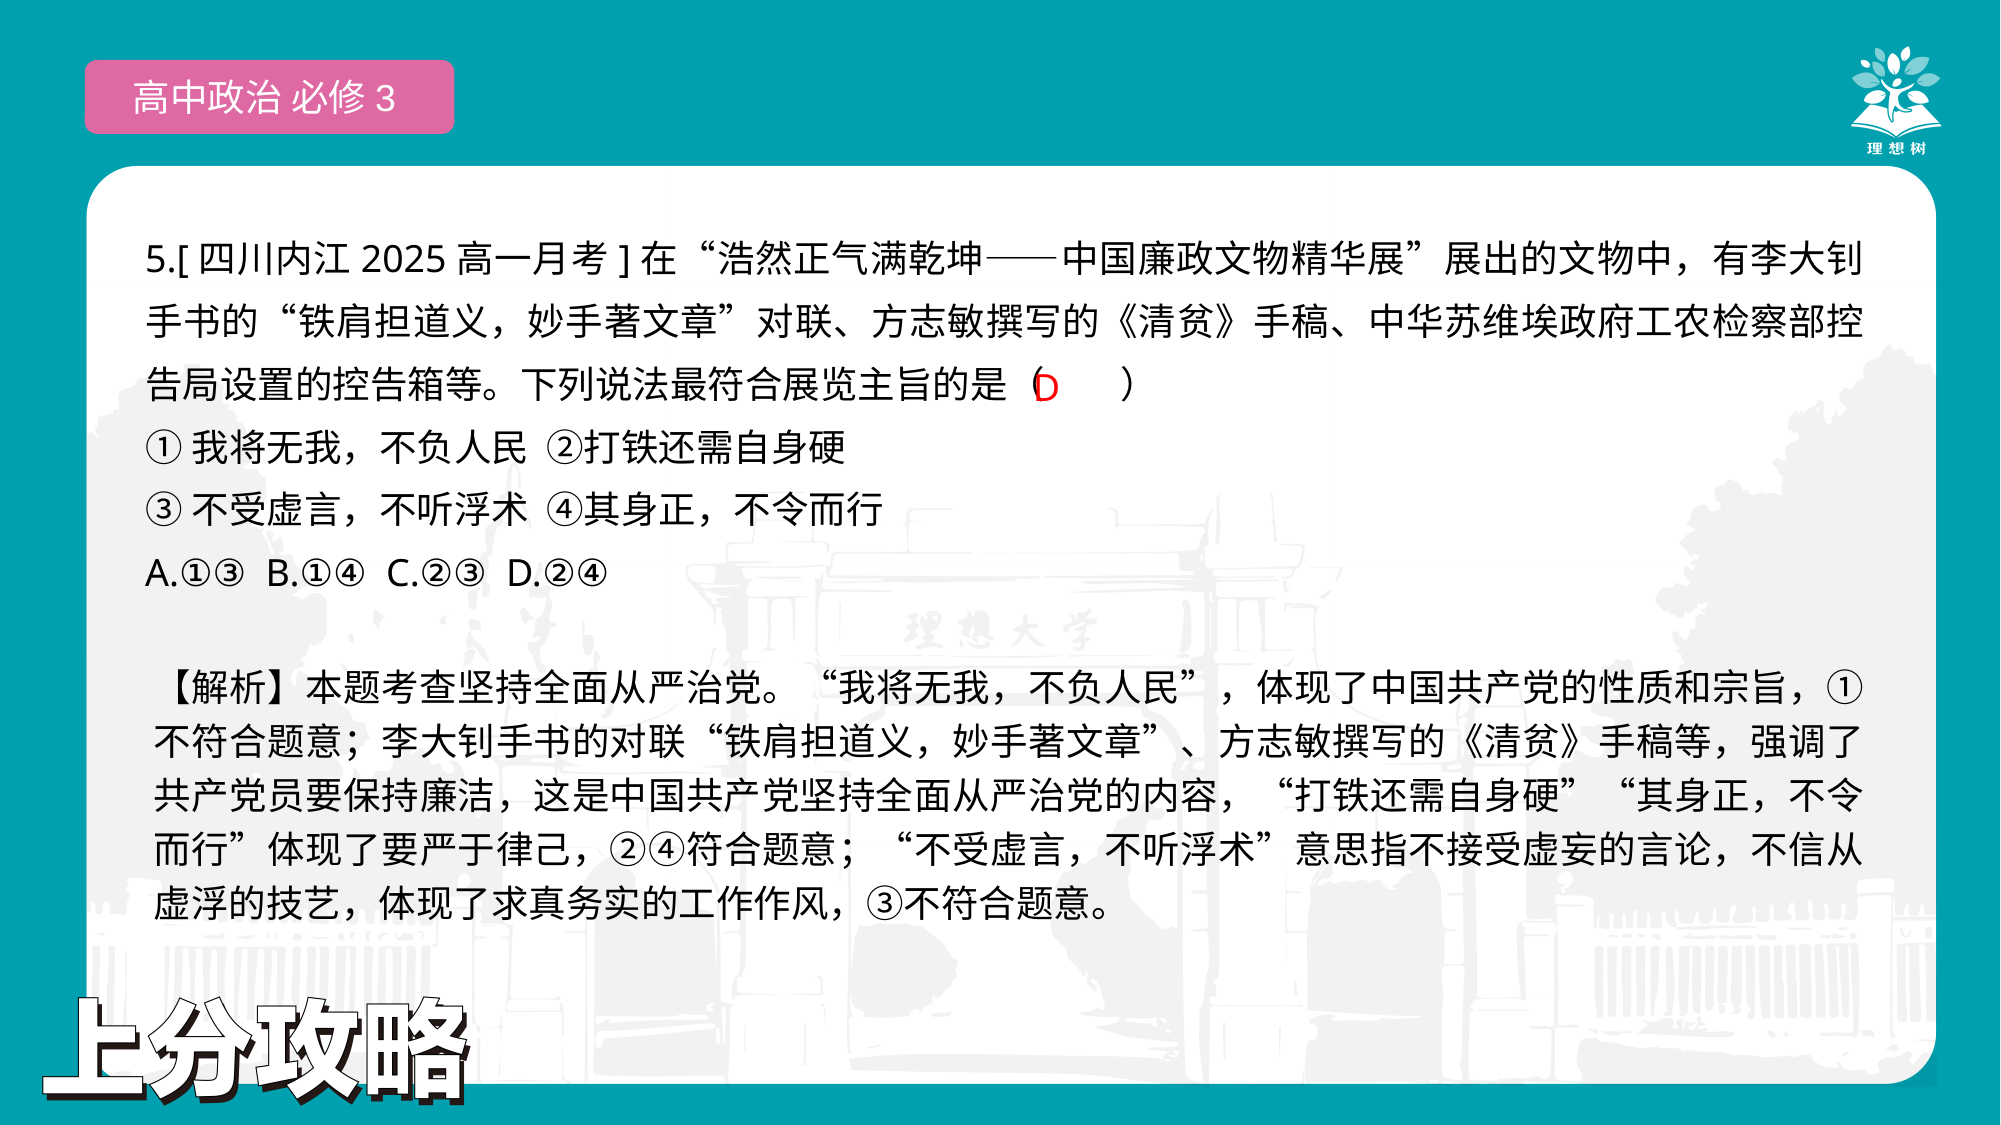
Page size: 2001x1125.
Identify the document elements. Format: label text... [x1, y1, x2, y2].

text_box 高中政治 必修3 [83, 58, 456, 135]
text_box D [1008, 334, 1126, 417]
text_box 【解析】本题考查坚持全面从严治党。“我将无我，不负人民”，体现了中国共产党的性质和宗旨，①不符合题意；李大钊手书的对联“铁肩担道义，妙手著文章”、方志敏撰写的《清贫》手稿等，强调了共产党员要保持廉洁，这是中国共产党坚持全面从严治党的内容，“打铁还需自身硬”“其身正，不令而行”体现了要严于律己，②④符合题意；“不受虚言，不听浮术”意思指不接受虚妄的言论，不信从虚浮的技艺，体现了求真务实的工作作风，③不符合题意。 [138, 647, 1879, 933]
text_box 5.[四川内江2025高一月考]在“浩然正气满乾坤——中国廉政文物精华展”展出的文物中，有李大钊手书的“铁肩担道义，妙手著文章”对联、方志敏撰写的《清贫》手稿、中华苏维埃政府工农检察部控告局设置的控告箱等。下列说法最符合展览主旨的是（ ） ①我将无我，不负人民 ②打铁还需自身硬 ③不受虚言，不听浮术 ④其身正，不令而行 A.①③ B.①④ C.②③ D.②④ [130, 209, 1880, 602]
picture [0, 0, 2001, 1125]
